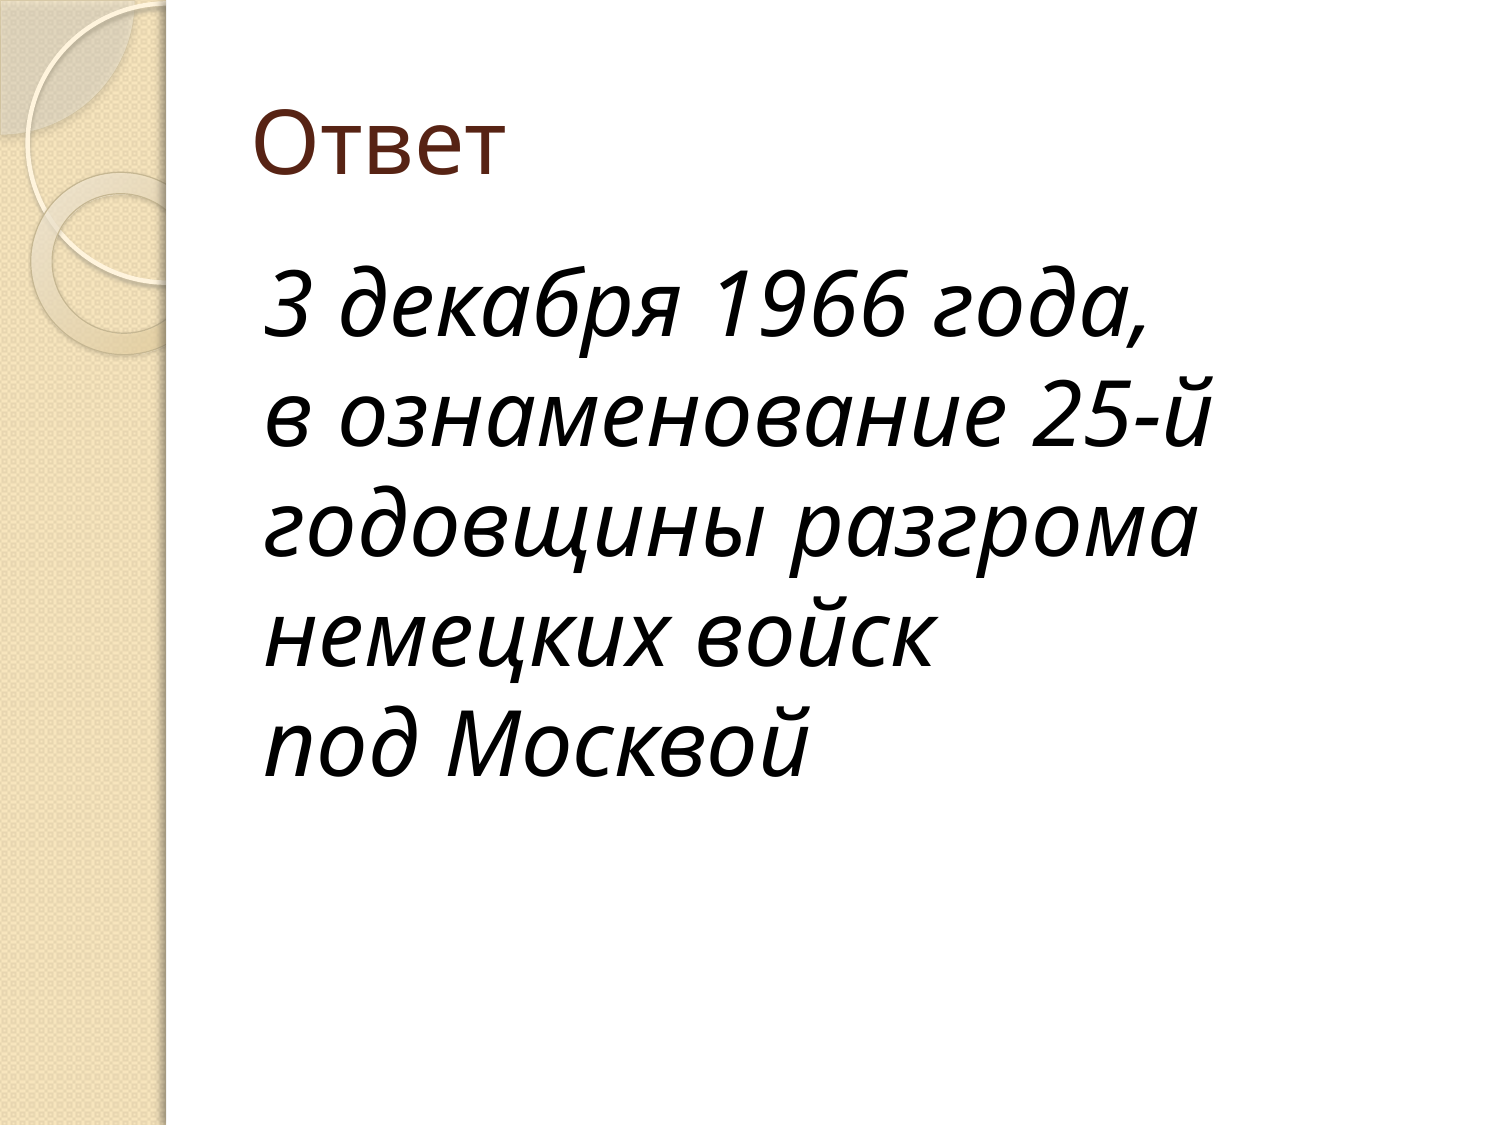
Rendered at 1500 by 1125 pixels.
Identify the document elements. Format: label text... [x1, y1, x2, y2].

title Ответ [235, 45, 1466, 233]
list 3 декабря 1966 года, в ознаменование 25-й годовщины разгрома немецких войск под Москвой [235, 237, 1466, 1025]
